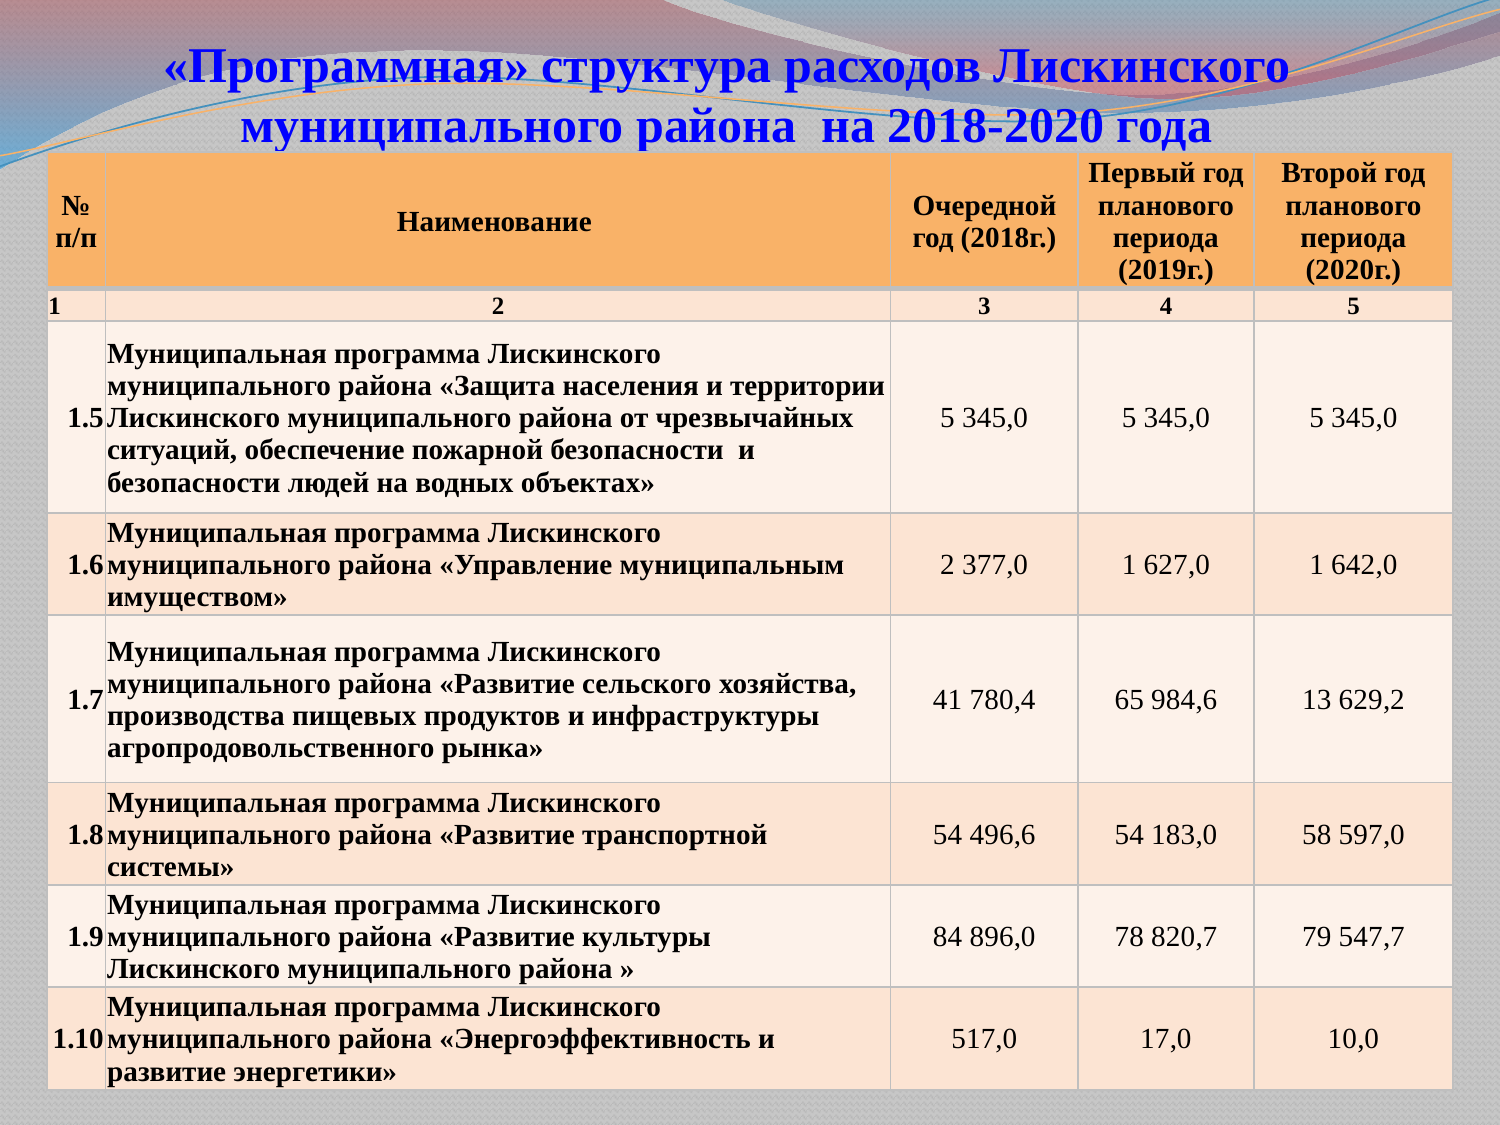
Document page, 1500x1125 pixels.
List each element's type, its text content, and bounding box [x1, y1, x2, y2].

table_cell 54 496,6 [891, 783, 1077, 884]
table_cell 17,0 [1079, 988, 1253, 1089]
table_cell 1.6 [48, 514, 105, 614]
table_cell Муниципальная программа Лискинского муниципального района «Энергоэффективность и развитие энергетики» [106, 988, 890, 1089]
table_cell 84 896,0 [891, 886, 1077, 986]
table_cell 4 [1079, 291, 1253, 320]
table_cell Муниципальная программа Лискинского муниципального района «Защита населения и территории Лискинского муниципального района от чрезвычайных ситуаций, обеспечение пожарной безопасности и безопасности людей на водных объектах» [106, 322, 890, 512]
table_cell Муниципальная программа Лискинского муниципального района «Развитие сельского хозяйства, производства пищевых продуктов и инфраструктуры агропродовольственного рынка» [106, 616, 890, 782]
title «Программная» структура расходов Лискинского муниципального района на 2018-2020 года [35, 35, 1418, 153]
table_header Первый год планового периода (2019г.) [1079, 153, 1253, 286]
table_cell Муниципальная программа Лискинского муниципального района «Управление муниципальным имуществом» [106, 514, 890, 614]
table_cell 1 [48, 291, 105, 320]
table_header № п/п [48, 153, 105, 286]
table_cell 1 627,0 [1079, 514, 1253, 614]
table_cell 41 780,4 [891, 616, 1077, 782]
table_header Наименование [106, 153, 890, 286]
table_cell Муниципальная программа Лискинского муниципального района «Развитие культуры Лискинского муниципального района » [106, 886, 890, 986]
table_cell 5 [1255, 291, 1452, 320]
table_cell 58 597,0 [1255, 783, 1452, 884]
table_cell 1.9 [48, 886, 105, 986]
table_cell 2 [106, 291, 890, 320]
table_cell 5 345,0 [1079, 322, 1253, 512]
table_cell 2 377,0 [891, 514, 1077, 614]
table_cell 13 629,2 [1255, 616, 1452, 782]
table_cell 3 [891, 291, 1077, 320]
table_cell 1.10 [48, 988, 105, 1089]
table_cell 10,0 [1255, 988, 1452, 1089]
table_cell Муниципальная программа Лискинского муниципального района «Развитие транспортной системы» [106, 783, 890, 884]
table_cell 65 984,6 [1079, 616, 1253, 782]
table_cell 54 183,0 [1079, 783, 1253, 884]
table_cell 79 547,7 [1255, 886, 1452, 986]
table_cell 5 345,0 [891, 322, 1077, 512]
table_cell 1.5 [48, 322, 105, 512]
table_cell 1.8 [48, 783, 105, 884]
table_cell 5 345,0 [1255, 322, 1452, 512]
table_cell 1.7 [48, 616, 105, 782]
table_cell 1 642,0 [1255, 514, 1452, 614]
table_header Второй год планового периода (2020г.) [1255, 153, 1452, 286]
table_cell 78 820,7 [1079, 886, 1253, 986]
table_cell 517,0 [891, 988, 1077, 1089]
table_header Очередной год (2018г.) [891, 153, 1077, 286]
